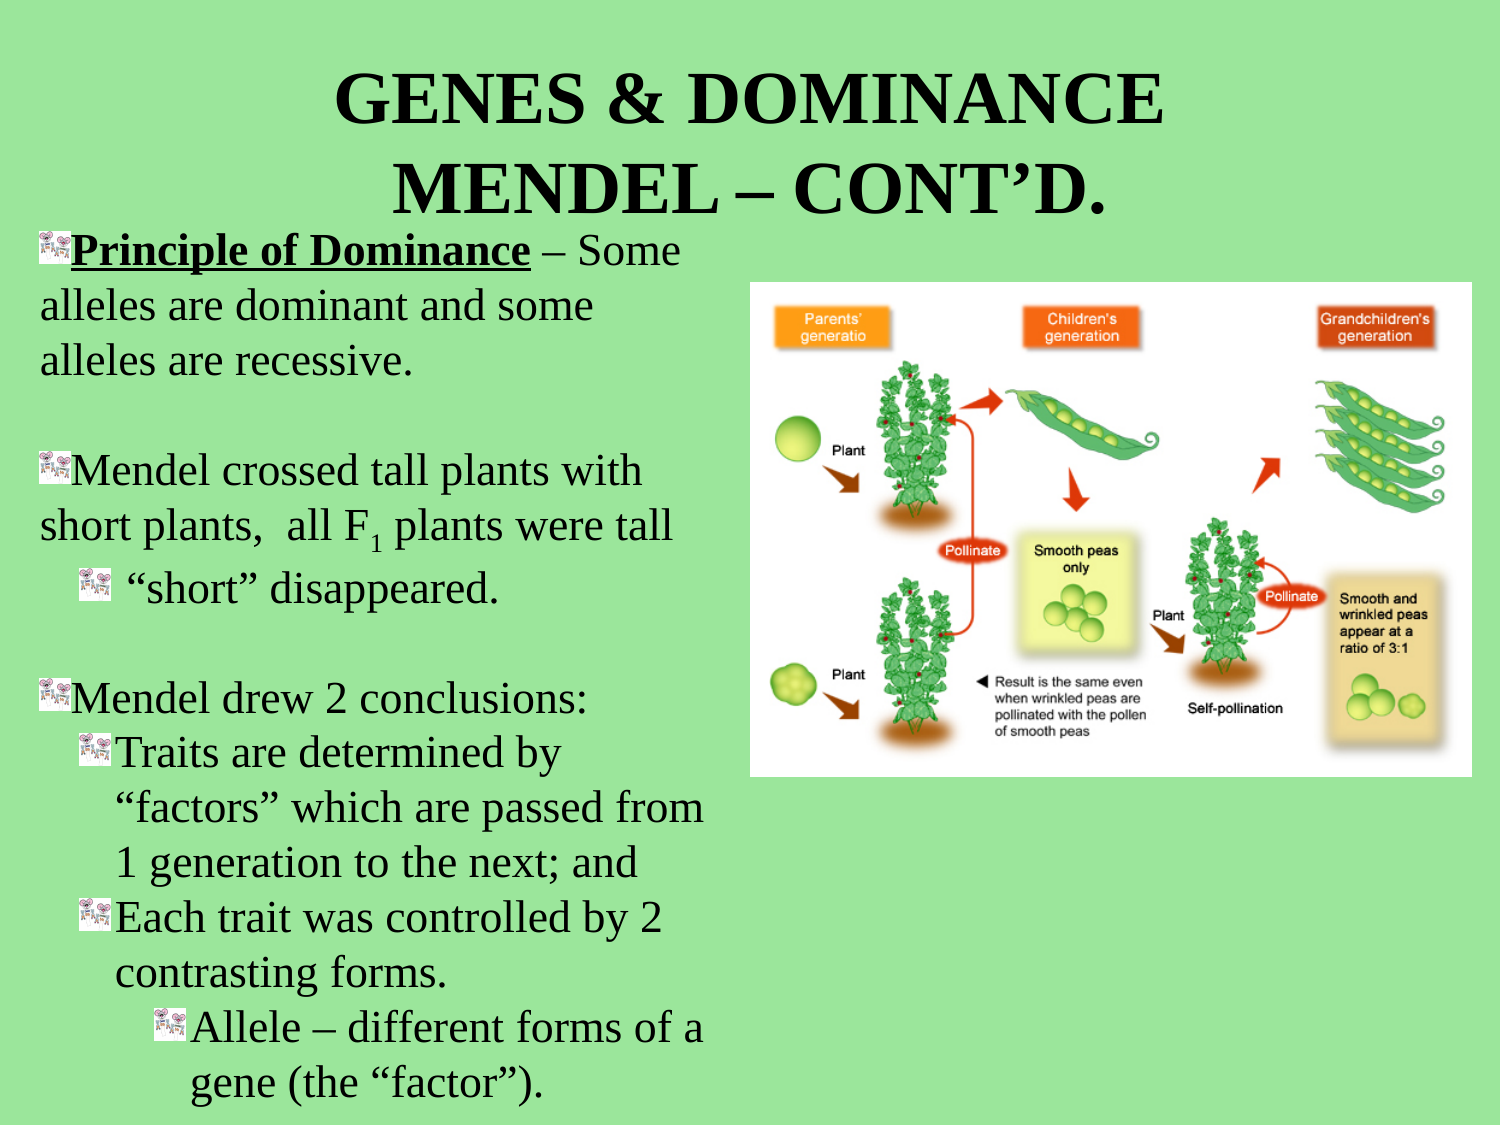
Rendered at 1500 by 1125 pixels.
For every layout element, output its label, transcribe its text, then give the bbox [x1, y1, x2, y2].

picture [79, 568, 111, 601]
picture [79, 733, 111, 766]
picture [749, 281, 1472, 777]
title GENES & DOMINANCE MENDEL – CONT’D. [75, 45, 1425, 233]
picture [154, 1008, 186, 1041]
picture [39, 451, 71, 484]
picture [39, 678, 71, 711]
picture [79, 898, 111, 931]
text_box Principle of Dominance – Some alleles are dominant and some alleles are recessive. Mendel crossed tall plants with short plants, all F1 plants were tall “short” disappeared. Mendel drew 2 conclusions: Traits are determined by “factors” which are passed from 1 generation to the next; and Each trait was controlled by 2 contrasting forms. Allele – different forms of a gene (the “factor”). [24, 212, 725, 1115]
picture [39, 231, 71, 264]
